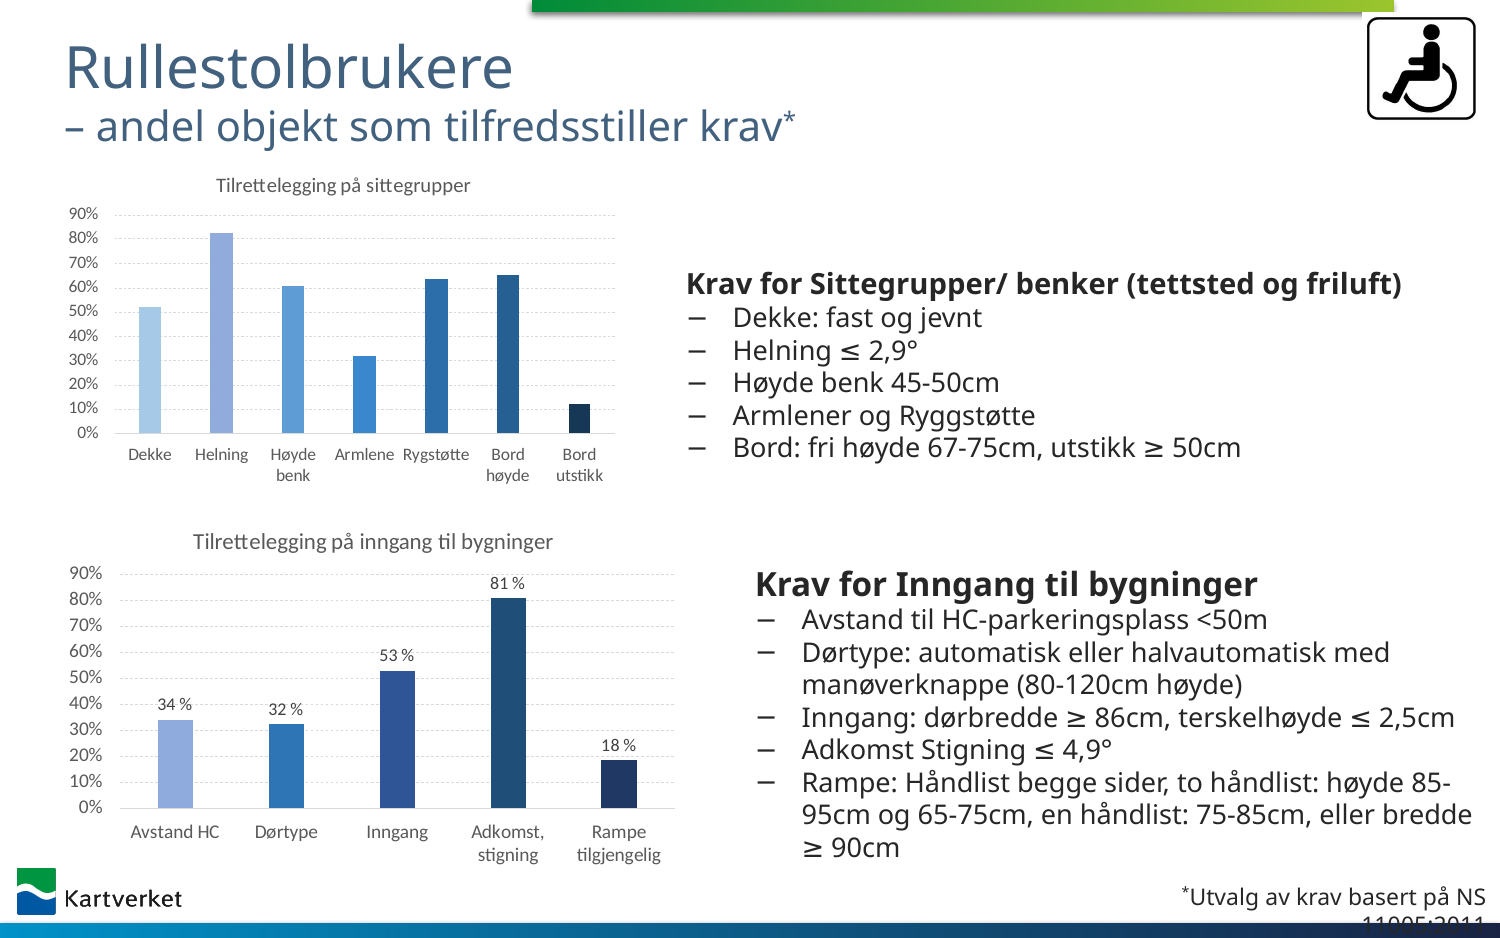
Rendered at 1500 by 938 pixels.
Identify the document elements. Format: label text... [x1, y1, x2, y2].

picture [62, 166, 625, 492]
picture [1362, 12, 1481, 126]
text_box *Utvalg av krav basert på NS 11005:2011 [1068, 873, 1500, 938]
text_box Krav for Inngang til bygninger Avstand til HC-parkeringsplass <50m Dørtype: automatisk eller halvautomatisk med manøverknappe (80-120cm høyde) Inngang: dørbredde ≥ 86cm, terskelhøyde ≤ 2,5cm Adkomst Stigning ≤ 4,9° Rampe: Håndlist begge sider, to håndlist: høyde 85-95cm og 65-75cm, en håndlist: 75-85cm, eller bredde ≥ 90cm [740, 555, 1491, 870]
text_box Rullestolbrukere – andel objekt som tilfredsstiller krav* [49, 25, 1431, 158]
picture [62, 520, 685, 874]
text_box Krav for Sittegrupper/ benker (tettsted og friluft) Dekke: fast og jevnt Helning ≤ 2,9° Høyde benk 45-50cm Armlener og Ryggstøtte Bord: fri høyde 67-75cm, utstikk ≥ 50cm [670, 258, 1418, 471]
